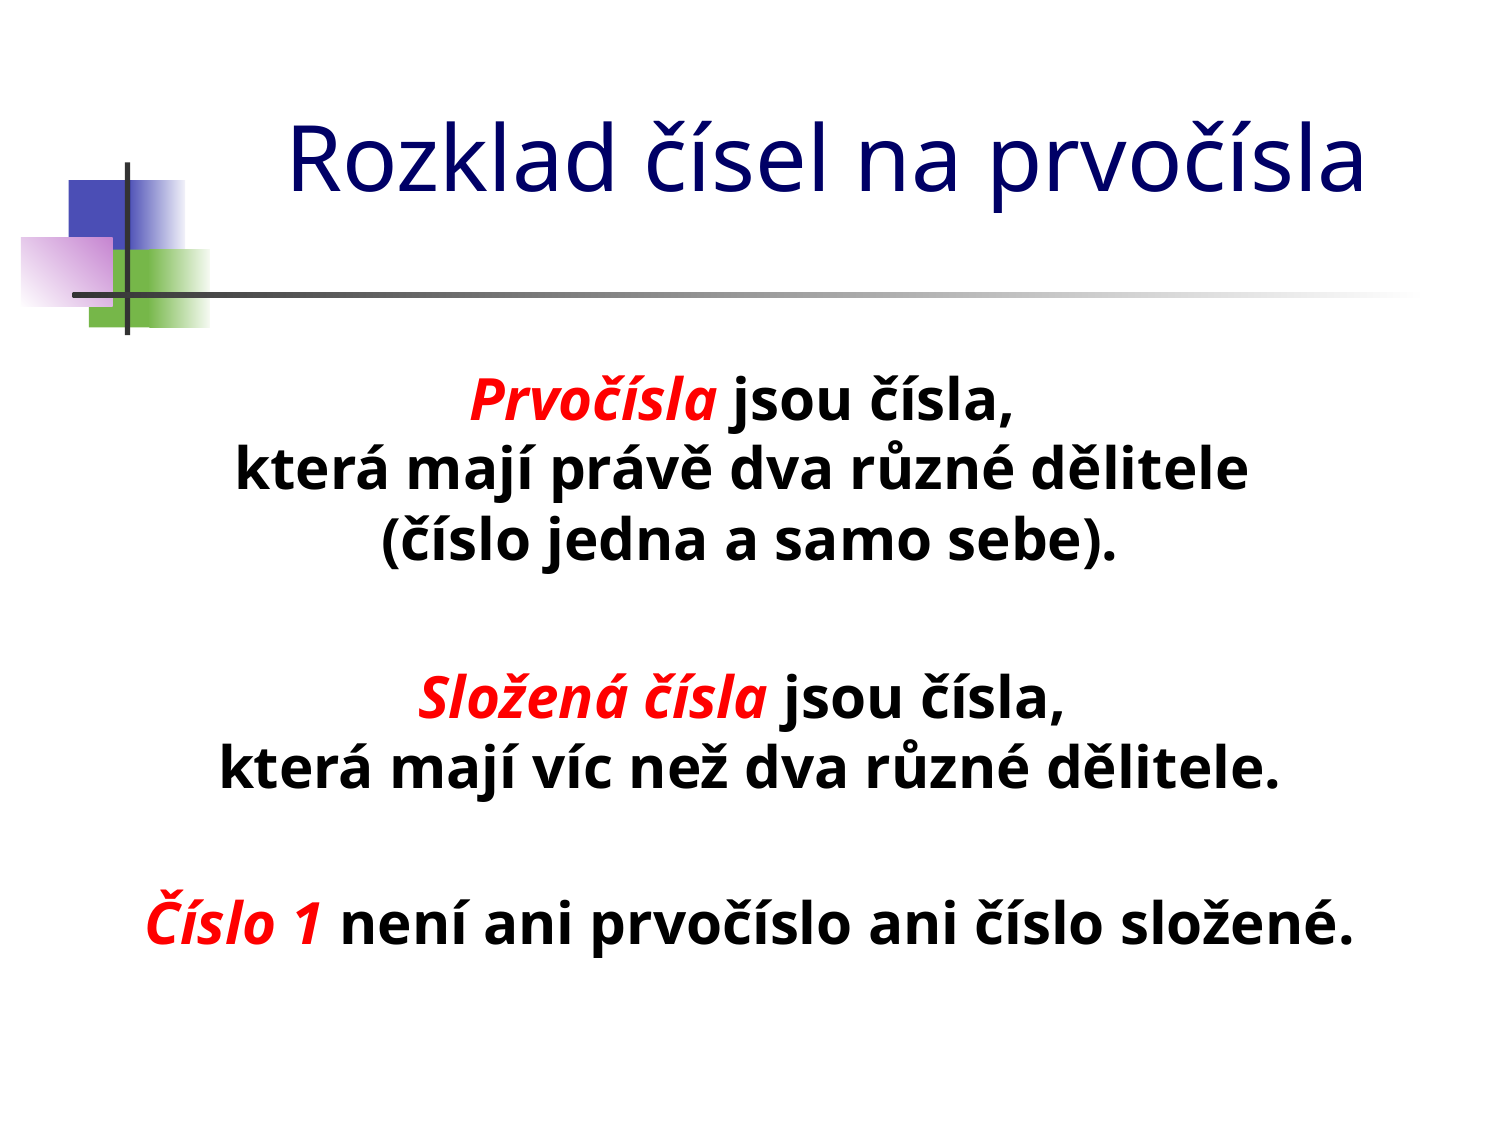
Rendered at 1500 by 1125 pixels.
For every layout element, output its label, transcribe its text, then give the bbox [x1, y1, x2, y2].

text_box Složená čísla jsou čísla, která mají víc než dva různé dělitele. [0, 649, 1500, 811]
text_box Prvočísla jsou čísla, která mají právě dva různé dělitele (číslo jedna a samo sebe). [0, 354, 1500, 579]
title Rozklad čísel na prvočísla [188, 34, 1468, 276]
text_box Číslo 1 není ani prvočíslo ani číslo složené. [0, 856, 1500, 987]
